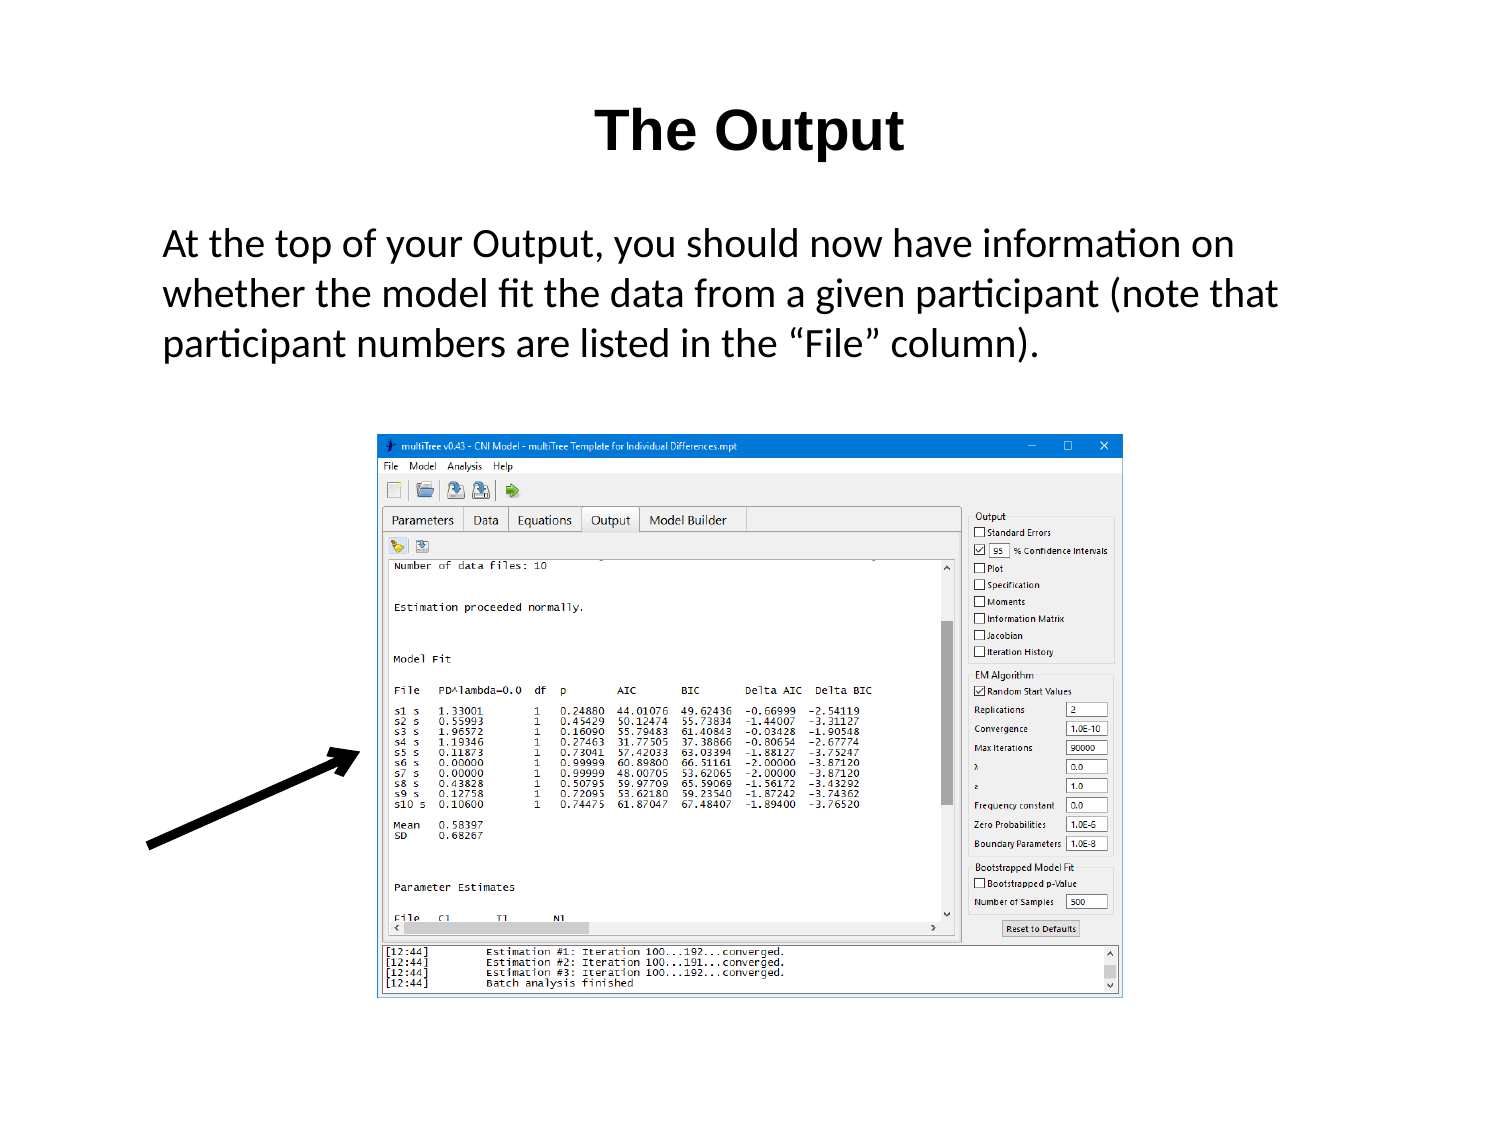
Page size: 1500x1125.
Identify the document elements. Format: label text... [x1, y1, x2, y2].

text_box At the top of your Output, you should now have information on whether the model fit the data from a given participant (note that participant numbers are listed in the “File” column). [147, 208, 1353, 373]
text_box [147, 751, 361, 847]
picture [377, 434, 1123, 998]
text_box The Output [0, 84, 1500, 185]
